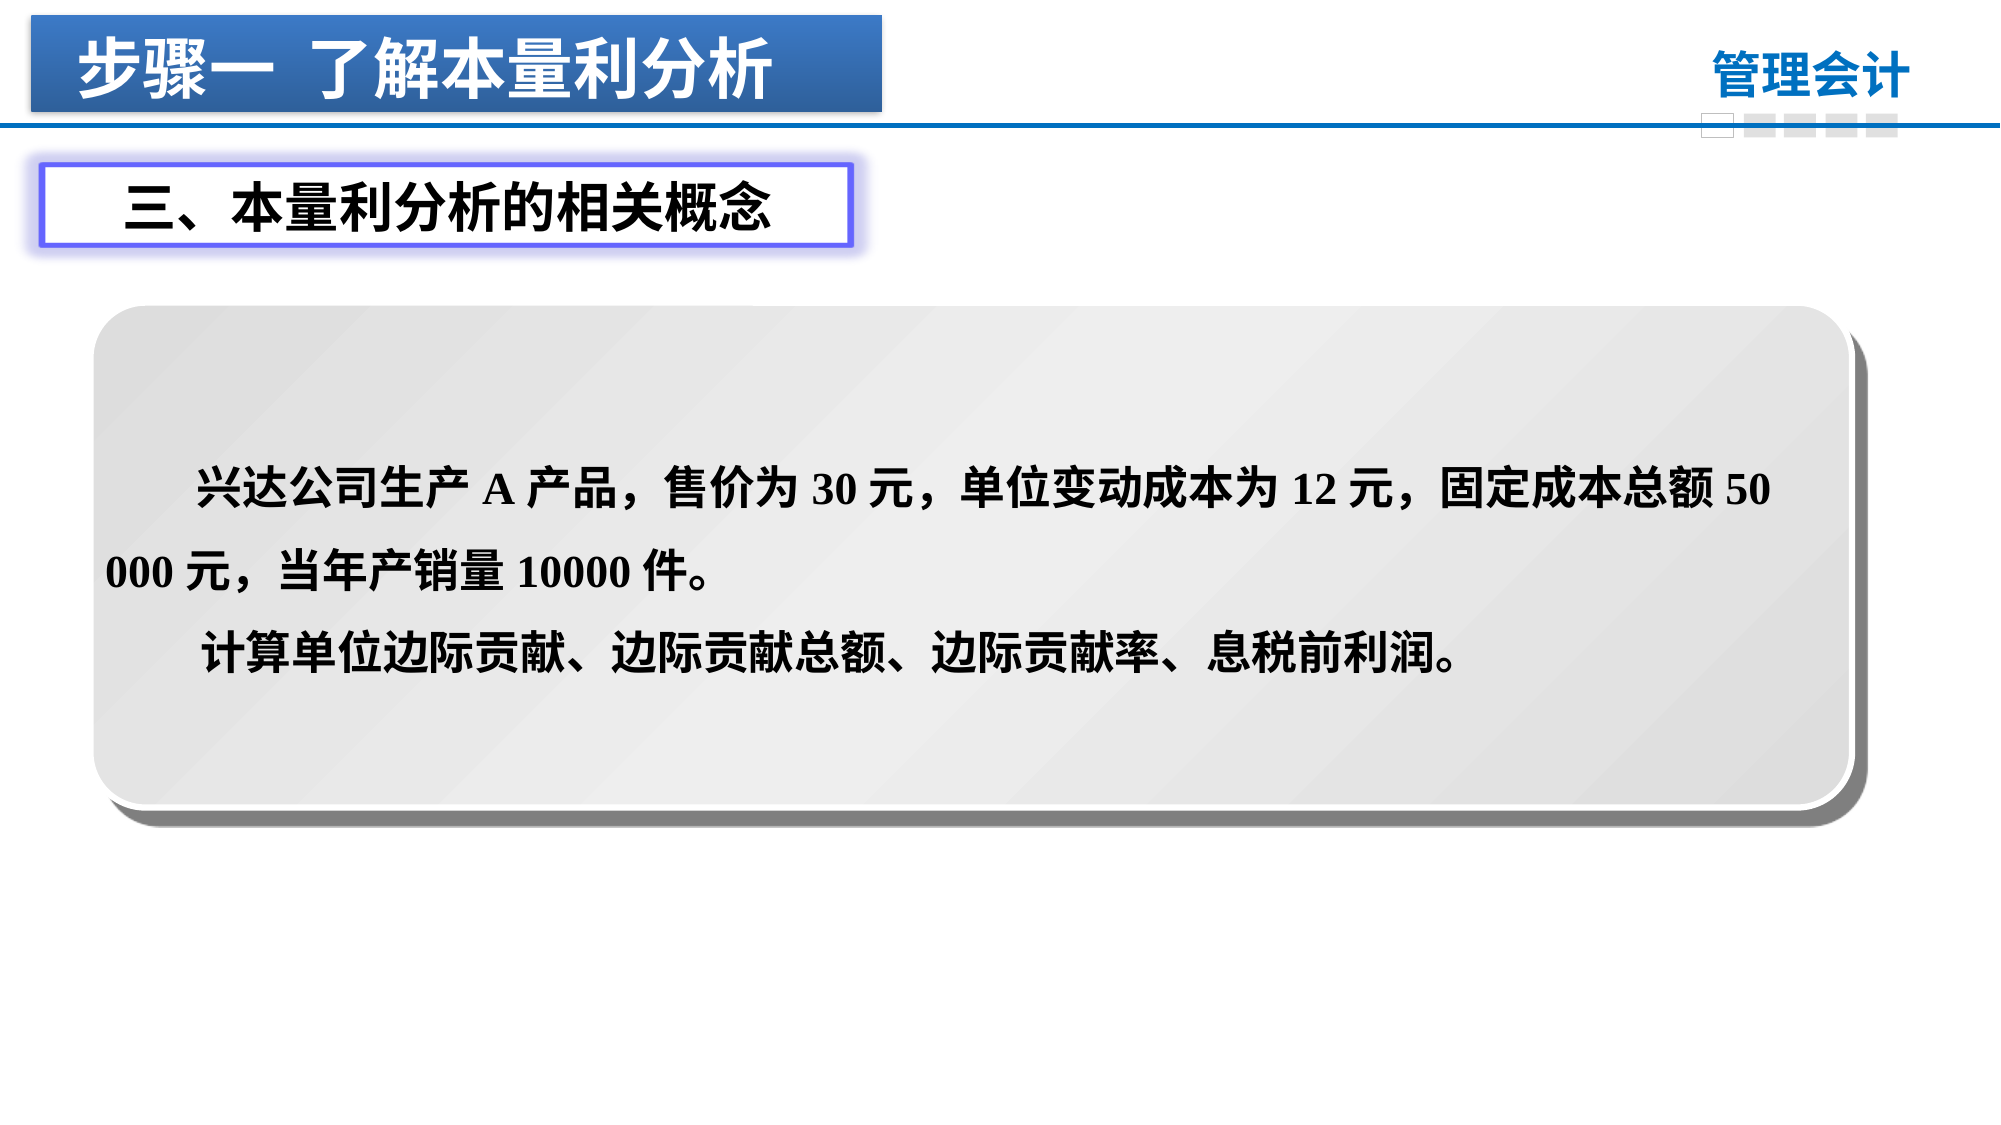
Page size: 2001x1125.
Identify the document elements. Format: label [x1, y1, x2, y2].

text_box [5, 136, 888, 273]
text_box [31, 14, 883, 197]
text_box [90, 302, 1853, 808]
